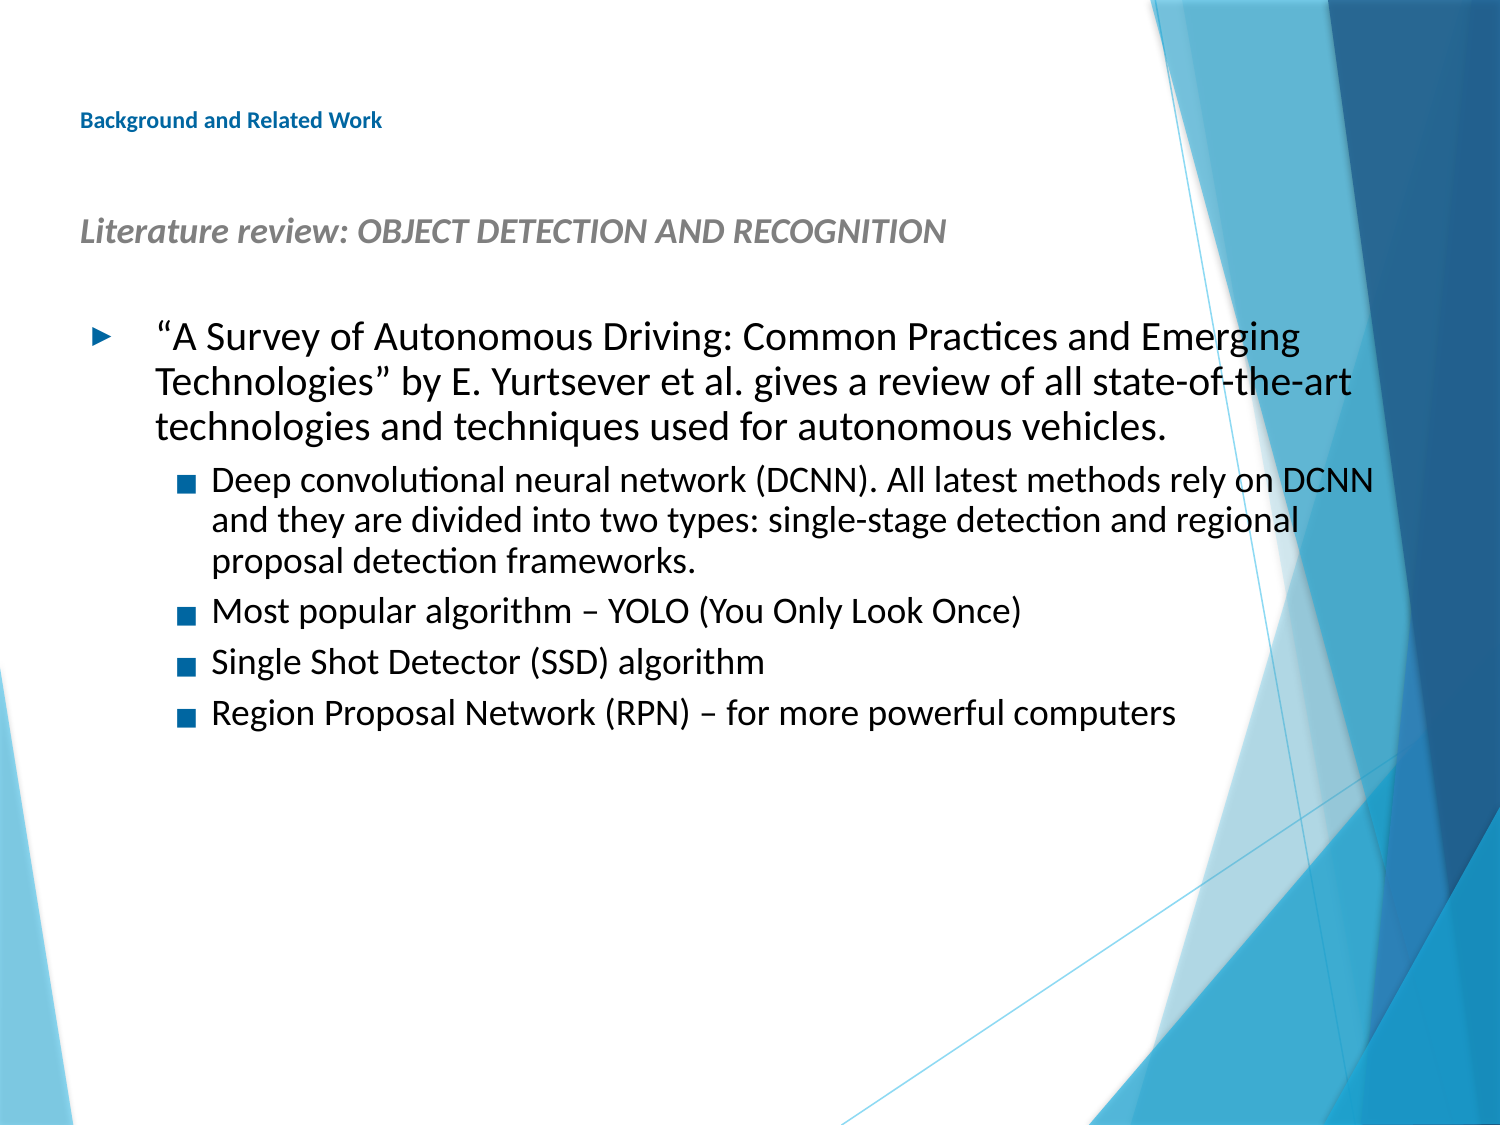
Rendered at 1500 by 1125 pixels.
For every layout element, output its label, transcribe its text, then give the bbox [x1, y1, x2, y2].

subtitle Literature review: OBJECT DETECTION AND RECOGNITION [65, 196, 1447, 266]
list “A Survey of Autonomous Driving: Common Practices and Emerging Technologies” by E. Yurtsever et al. gives a review of all state-of-the-art technologies and techniques used for autonomous vehicles. Deep convolutional neural network (DCNN). All latest methods rely on DCNN and they are divided into two types: single-stage detection and regional proposal detection frameworks. Most popular algorithm – YOLO (You Only Look Once) Single Shot Detector (SSD) algorithm Region Proposal Network (RPN) – for more powerful computers [65, 299, 1447, 980]
title Background and Related Work [65, 92, 1447, 179]
